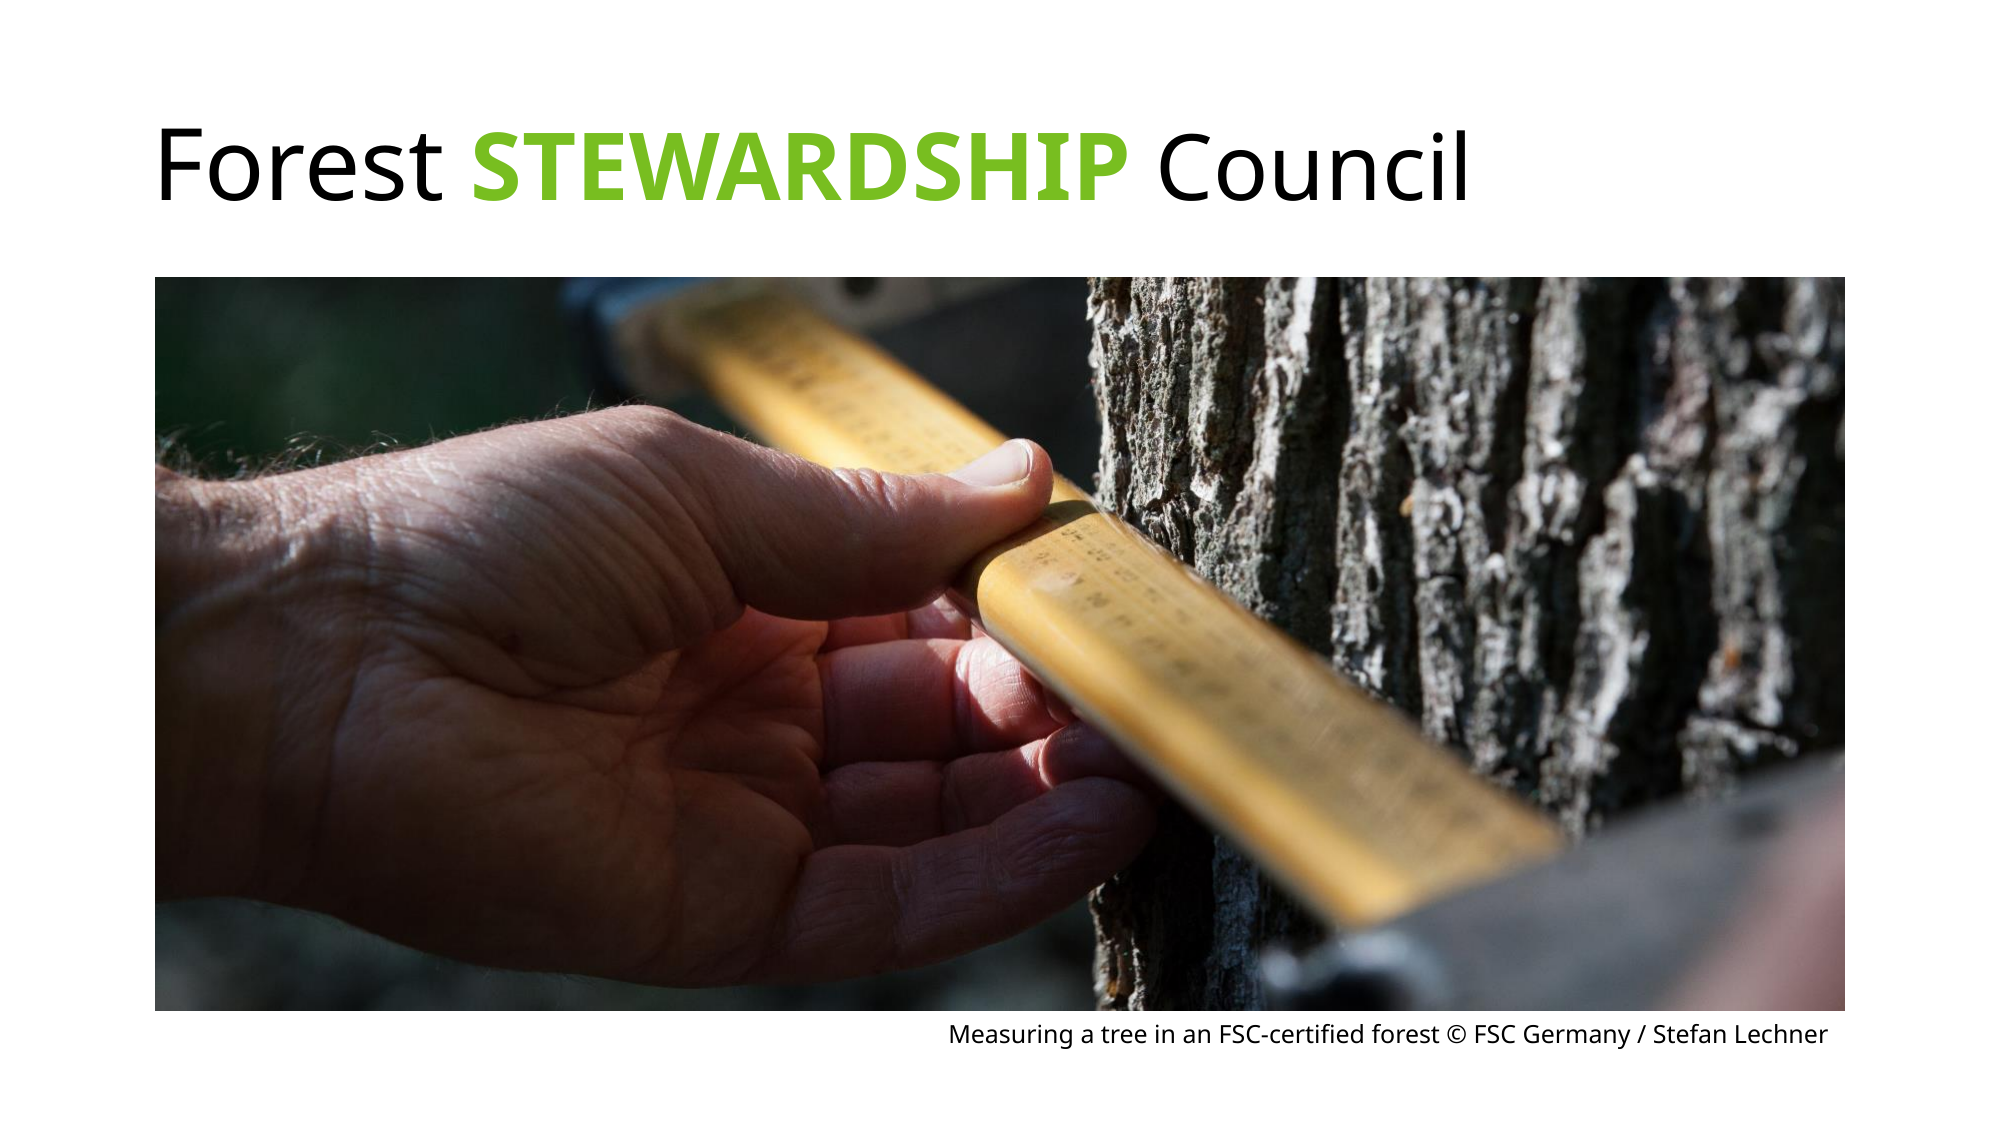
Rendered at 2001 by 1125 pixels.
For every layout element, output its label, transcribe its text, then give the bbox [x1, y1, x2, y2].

title Forest stewardship Council [137, 59, 1863, 278]
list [154, 276, 1845, 1012]
text_box Measuring a tree in an FSC-certified forest © FSC Germany / Stefan Lechner [930, 1012, 1845, 1056]
